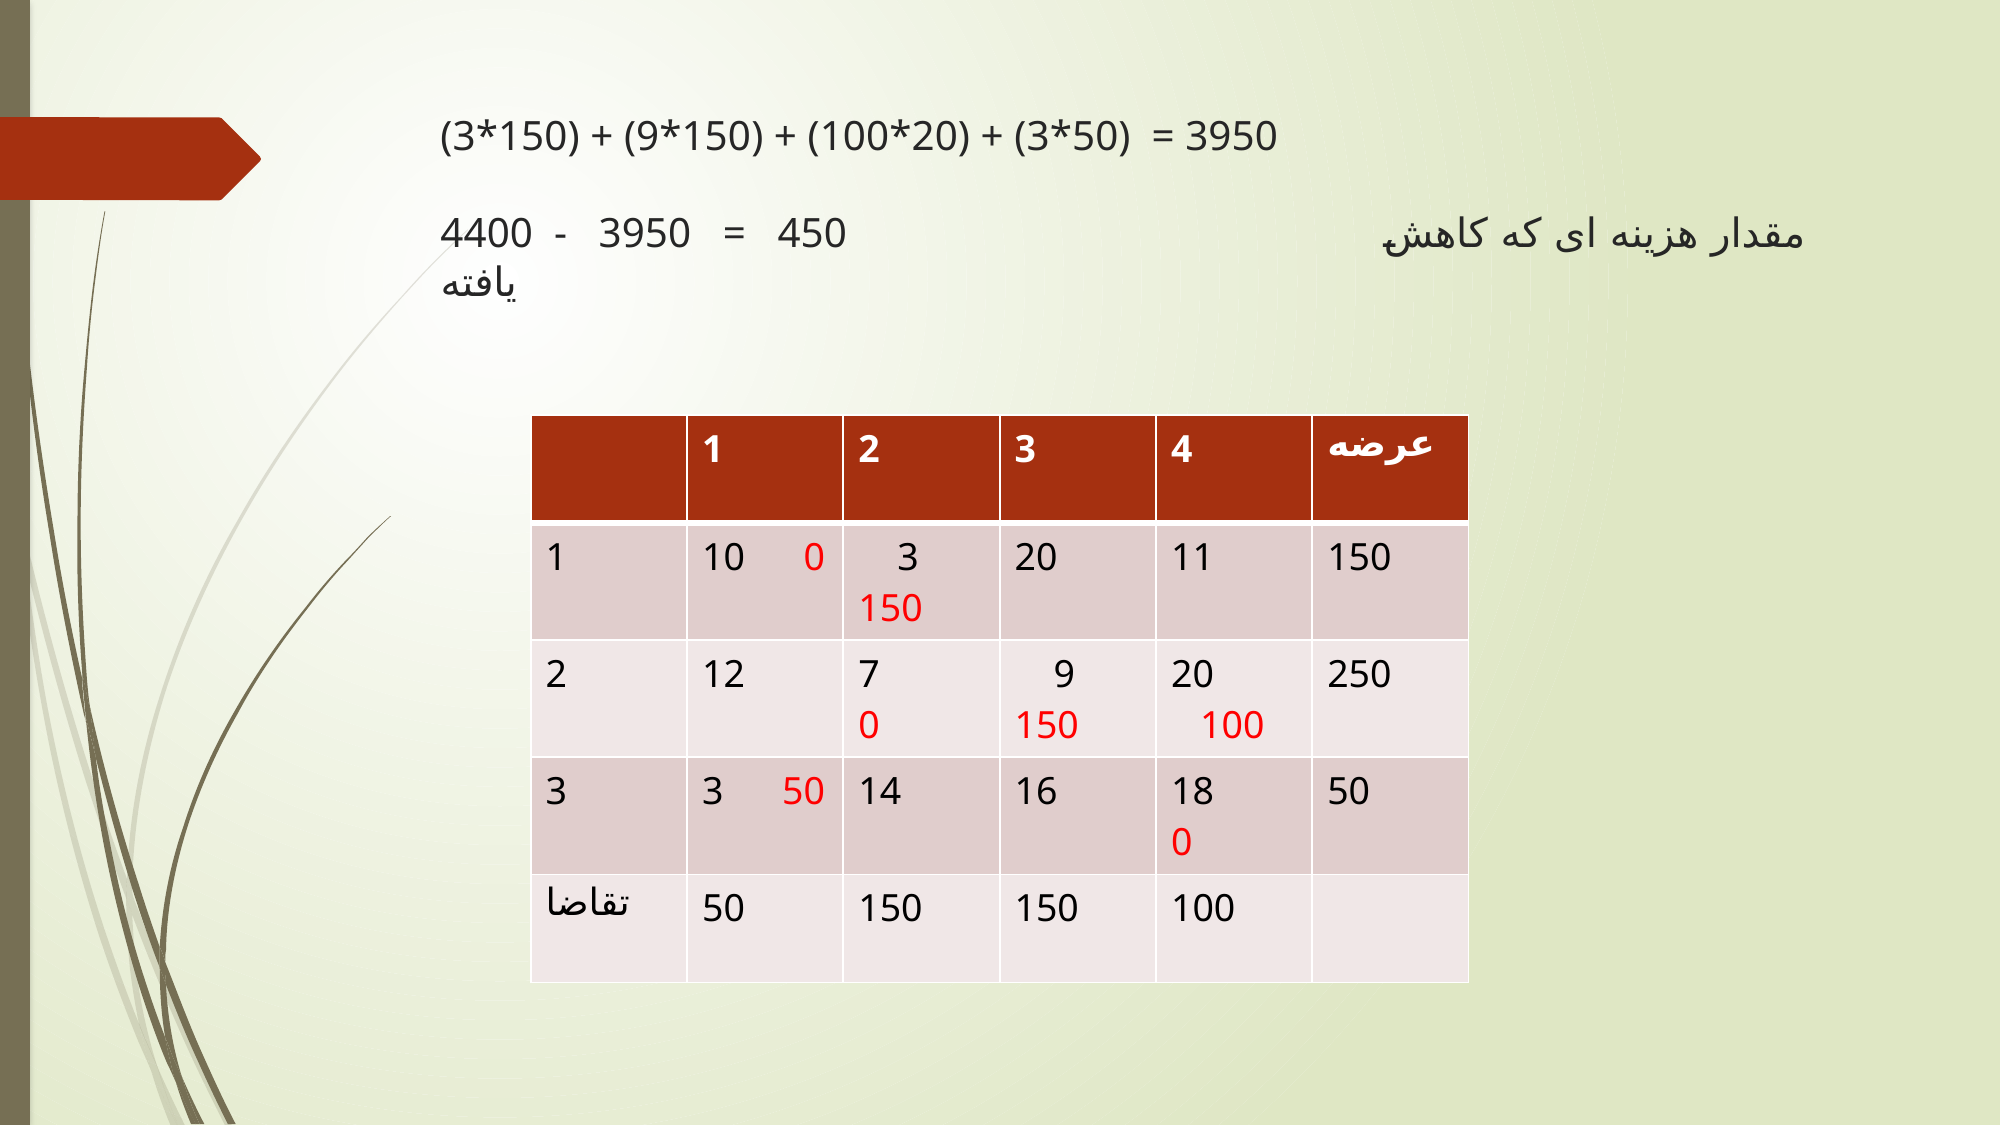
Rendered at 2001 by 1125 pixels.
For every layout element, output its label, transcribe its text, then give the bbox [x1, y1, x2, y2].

table_header عرضه [1313, 416, 1468, 520]
table_cell تقاضا [532, 875, 686, 982]
table_cell 11 [1157, 526, 1311, 639]
table_cell 18 0 [1157, 758, 1311, 874]
table_header [532, 416, 686, 520]
title (3*150) + (9*150) + (100*20) + (3*50) = 3950 4400 - 3950 = 450 مقدار هزینه ای که کاهش یافته [425, 102, 1888, 313]
table_cell 14 [844, 758, 999, 874]
table_cell 12 [688, 641, 842, 756]
table_cell 50 [688, 875, 842, 982]
table_cell 2 [532, 641, 686, 756]
table_cell 3 50 [688, 758, 842, 874]
table_cell 20 [1001, 526, 1155, 639]
table_cell 150 [844, 875, 999, 982]
table_cell 1 [532, 526, 686, 639]
table_cell 10 0 [688, 526, 842, 639]
table_cell 50 [1313, 758, 1468, 874]
table_cell 3 150 [844, 526, 999, 639]
table_cell 100 [1157, 875, 1311, 982]
table_header 4 [1157, 416, 1311, 520]
table_cell 150 [1313, 526, 1468, 639]
table_cell 16 [1001, 758, 1155, 874]
table_header 1 [688, 416, 842, 520]
table_cell 150 [1001, 875, 1155, 982]
table_cell 9 150 [1001, 641, 1155, 756]
table_header 3 [1001, 416, 1155, 520]
table_cell 7 0 [844, 641, 999, 756]
table_cell 3 [532, 758, 686, 874]
table_cell [1313, 875, 1468, 982]
table_header 2 [844, 416, 999, 520]
table_cell 20 100 [1157, 641, 1311, 756]
table_cell 250 [1313, 641, 1468, 756]
